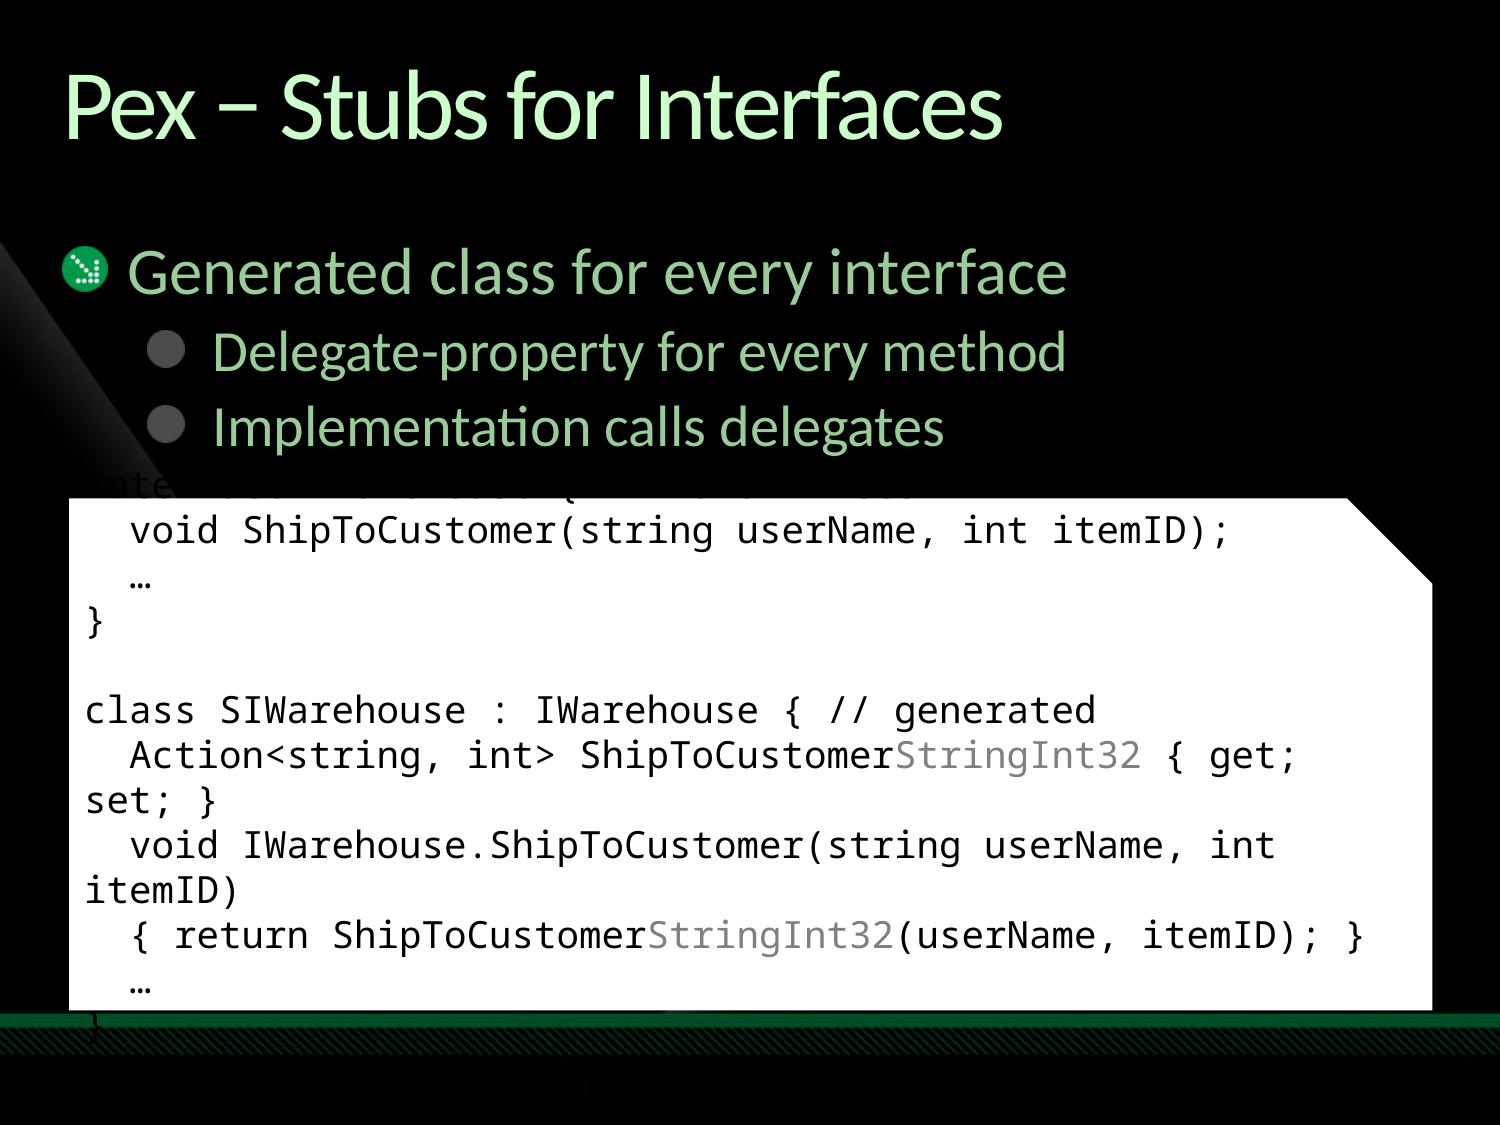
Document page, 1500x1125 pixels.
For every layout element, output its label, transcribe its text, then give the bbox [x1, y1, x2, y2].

text_box interface IWarehouse { // hand-written void ShipToCustomer(string userName, int itemID); … } class SIWarehouse : IWarehouse { // generated Action<string, int> ShipToCustomerStringInt32 { get; set; } void IWarehouse.ShipToCustomer(string userName, int itemID) { return ShipToCustomerStringInt32(userName, itemID); } … } [64, 493, 1437, 1015]
picture [0, 0, 1500, 1125]
title Pex − Stubs for Interfaces [62, 53, 1438, 144]
list Generated class for every interface Delegate-property for every method Implementation calls delegates [62, 237, 1438, 466]
